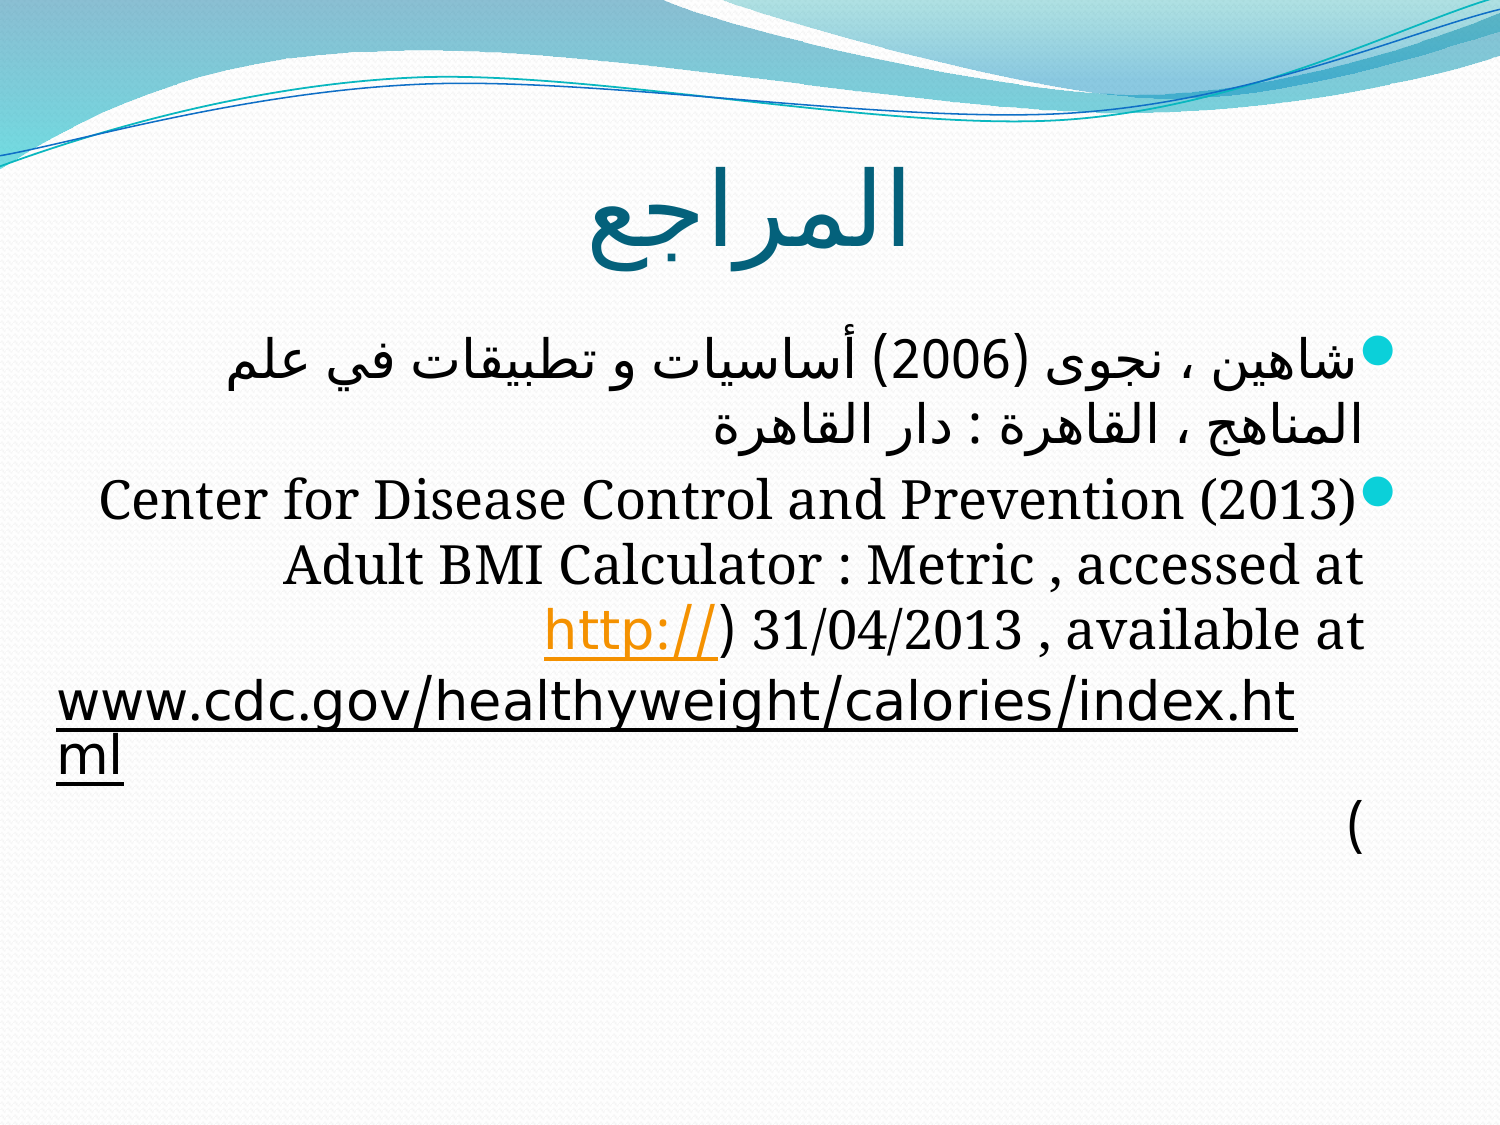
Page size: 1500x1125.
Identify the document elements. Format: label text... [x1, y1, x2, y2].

title المراجع [75, 115, 1425, 268]
list شاهين ، نجوى (2006) أساسيات و تطبيقات في علم المناهج ، القاهرة : دار القاهرة Center for Disease Control and Prevention (2013) Adult BMI Calculator : Metric , accessed at 31/04/2013 , available at (http://www.cdc.gov/healthyweight/calories/index.html) [75, 317, 1425, 1038]
